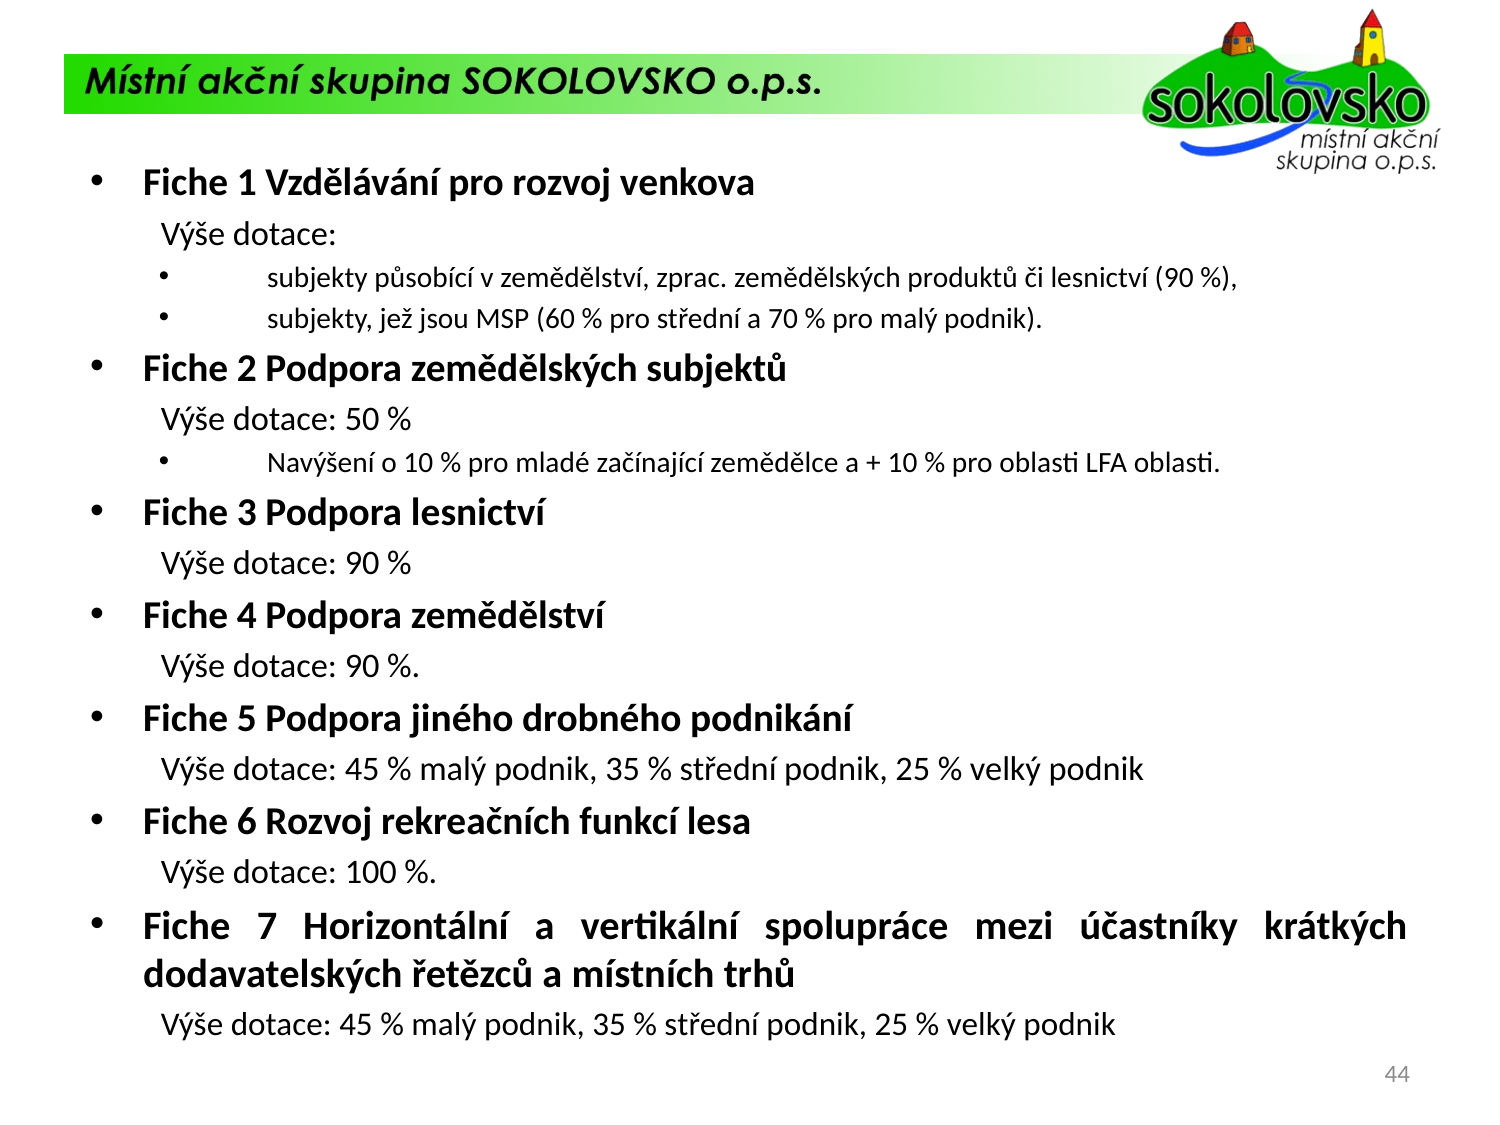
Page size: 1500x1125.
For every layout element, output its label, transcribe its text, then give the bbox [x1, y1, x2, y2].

list Fiche 1 Vzdělávání pro rozvoj venkova Výše dotace: subjekty působící v zemědělství, zprac. zemědělských produktů či lesnictví (90 %), subjekty, jež jsou MSP (60 % pro střední a 70 % pro malý podnik). Fiche 2 Podpora zemědělských subjektů Výše dotace: 50 % Navýšení o 10 % pro mladé začínající zemědělce a + 10 % pro oblasti LFA oblasti. Fiche 3 Podpora lesnictví Výše dotace: 90 % Fiche 4 Podpora zemědělství Výše dotace: 90 %. Fiche 5 Podpora jiného drobného podnikání Výše dotace: 45 % malý podnik, 35 % střední podnik, 25 % velký podnik Fiche 6 Rozvoj rekreačních funkcí lesa Výše dotace: 100 %. Fiche 7 Horizontální a vertikální spolupráce mezi účastníky krátkých dodavatelských řetězců a místních trhů Výše dotace: 45 % malý podnik, 35 % střední podnik, 25 % velký podnik [75, 149, 1425, 1059]
picture [64, 0, 1455, 197]
slide_number 44 [1074, 1042, 1425, 1103]
